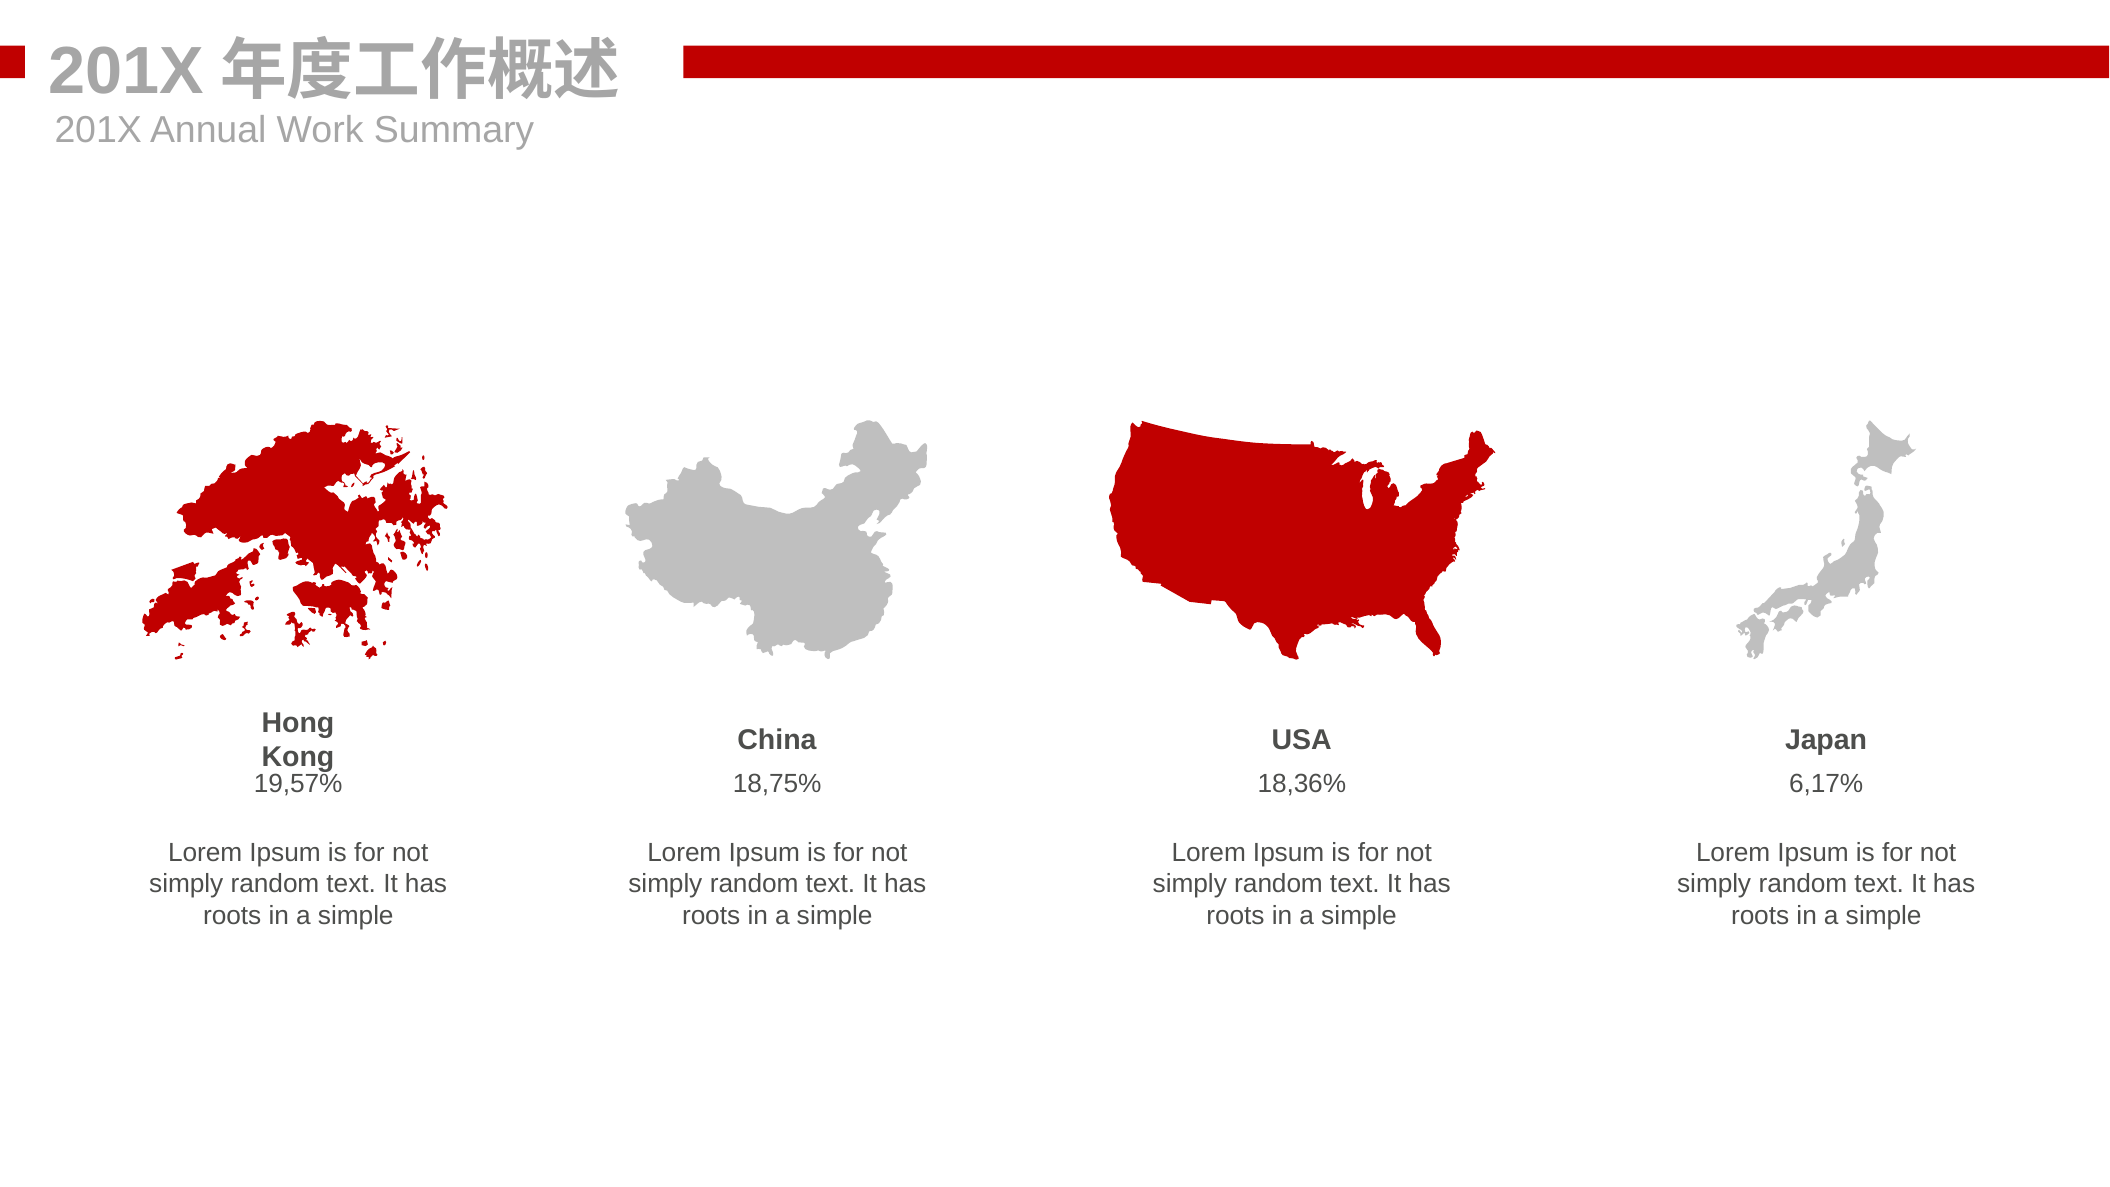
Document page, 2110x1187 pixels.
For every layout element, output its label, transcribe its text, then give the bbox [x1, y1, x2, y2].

text_box [176, 420, 448, 599]
text_box Lorem Ipsum is for not simply random text. It has roots in a simple [142, 817, 455, 947]
text_box [0, 45, 26, 79]
text_box [364, 645, 378, 660]
text_box Lorem Ipsum is for not simply random text. It has roots in a simple [1145, 817, 1458, 947]
text_box Japan [1781, 715, 1871, 759]
text_box [625, 420, 928, 660]
text_box 201X年度工作概述 [48, 26, 621, 107]
text_box [292, 579, 371, 638]
text_box USA [1268, 715, 1335, 759]
text_box [361, 640, 368, 647]
text_box [381, 600, 391, 610]
text_box [219, 634, 227, 641]
text_box China [735, 715, 819, 759]
text_box 19,57% [208, 759, 389, 804]
text_box [285, 611, 316, 648]
text_box [1736, 485, 1884, 660]
text_box 6,17% [1731, 759, 1922, 804]
text_box [1850, 420, 1917, 487]
text_box [239, 621, 251, 637]
text_box [174, 652, 184, 660]
text_box [682, 45, 2110, 79]
text_box 201X Annual Work Summary [54, 104, 535, 150]
text_box 18,75% [676, 759, 878, 804]
text_box [1109, 420, 1496, 660]
text_box Lorem Ipsum is for not simply random text. It has roots in a simple [621, 817, 934, 947]
text_box Lorem Ipsum is for not simply random text. It has roots in a simple [1670, 817, 1983, 947]
text_box [142, 548, 261, 636]
text_box Hong Kong [222, 715, 375, 759]
text_box 18,36% [1195, 759, 1408, 804]
